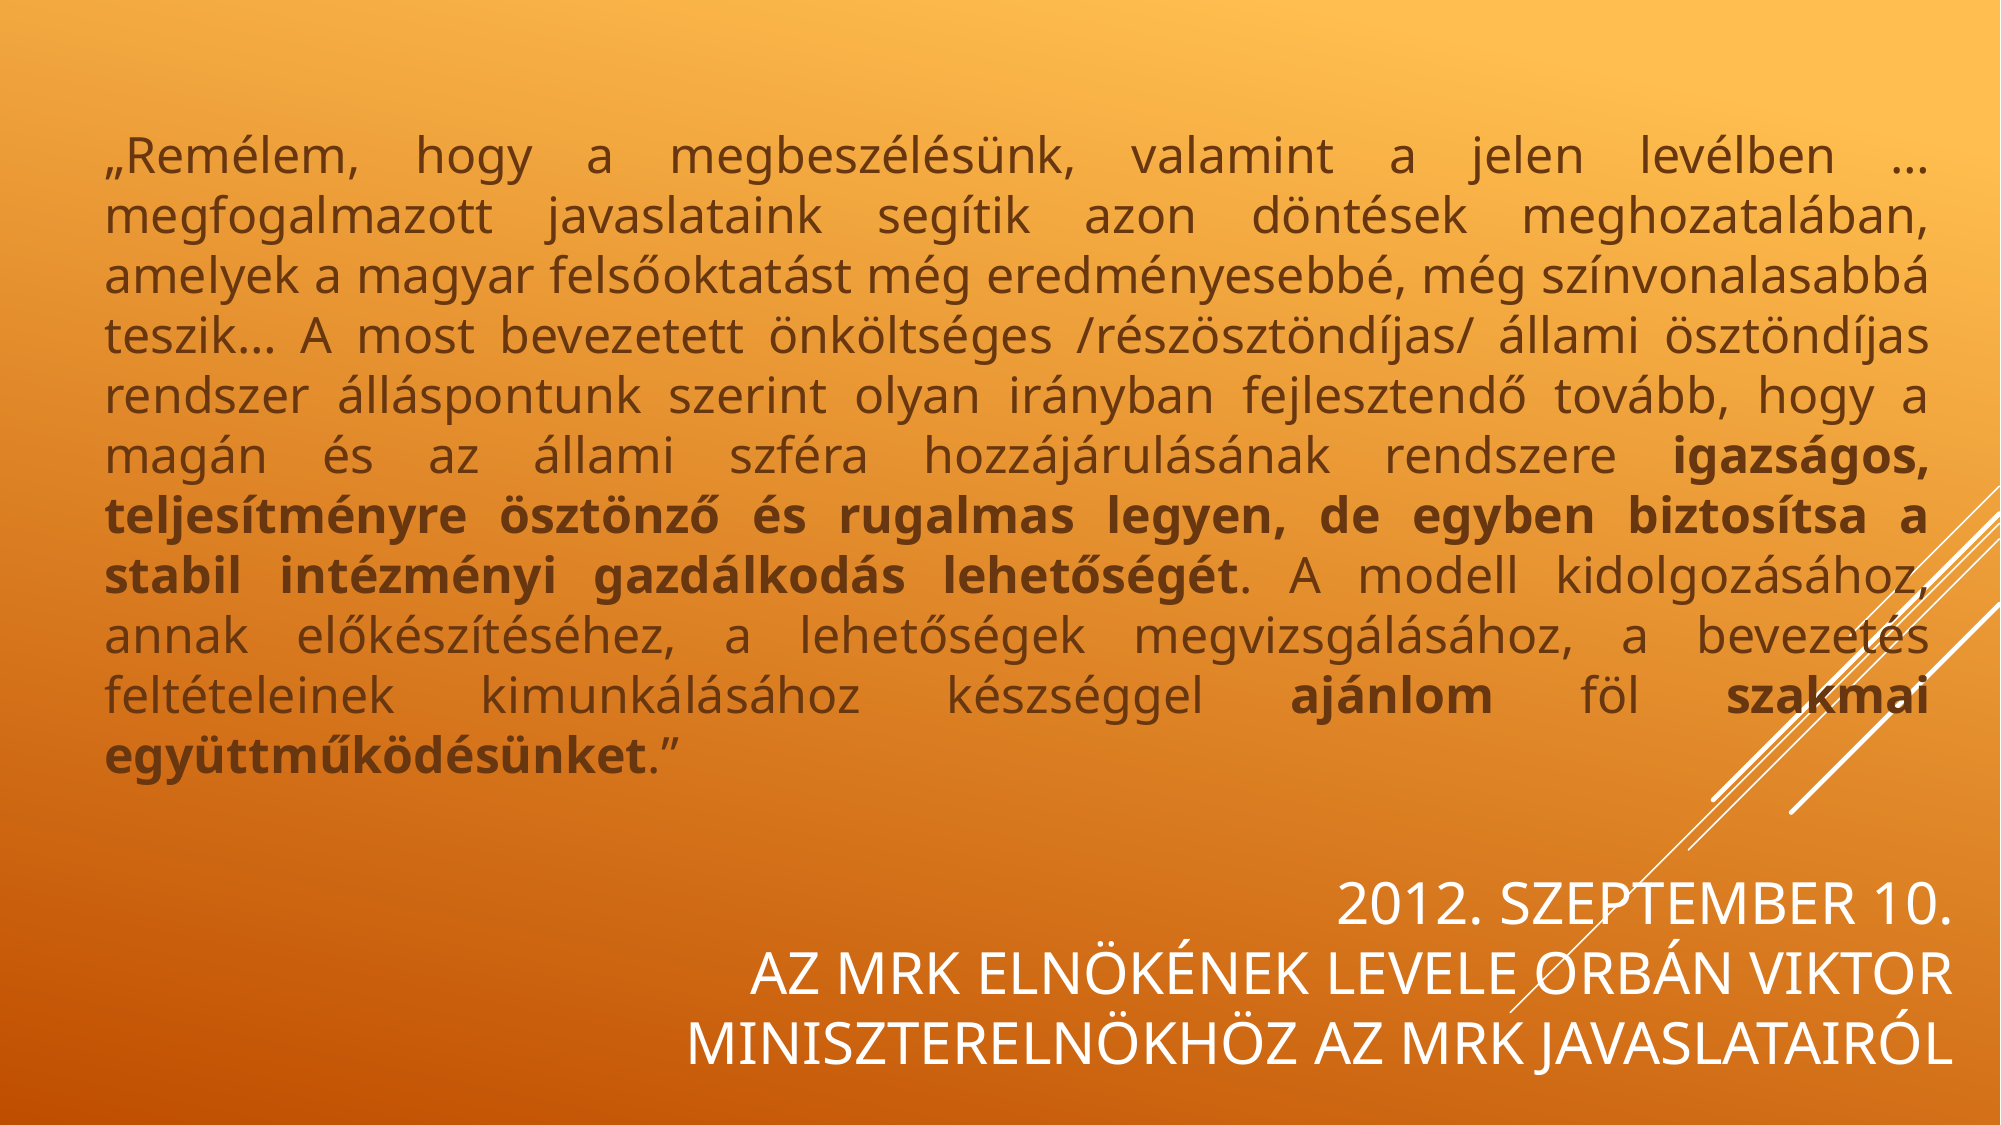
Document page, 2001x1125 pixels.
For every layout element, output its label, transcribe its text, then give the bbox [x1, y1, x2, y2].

list „Remélem, hogy a megbeszélésünk, valamint a jelen levélben …megfogalmazott javaslataink segítik azon döntések meghozatalában, amelyek a magyar felsőoktatást még eredményesebbé, még színvonalasabbá teszik… A most bevezetett önköltséges /részösztöndíjas/ állami ösztöndíjas rendszer álláspontunk szerint olyan irányban fejlesztendő tovább, hogy a magán és az állami szféra hozzájárulásának rendszere igazságos, teljesítményre ösztönző és rugalmas legyen, de egyben biztosítsa a stabil intézményi gazdálkodás lehetőségét. A modell kidolgozásához, annak előkészítéséhez, a lehetőségek megvizsgálásához, a bevezetés feltételeinek kimunkálásához készséggel ajánlom föl szakmai együttműködésünket.” [42, 36, 1947, 872]
title 2012. szeptember 10. Az MRK elnökének levele Orbán Viktor miniszterelnökhöz az MRK javaslatairól [119, 847, 1970, 1095]
